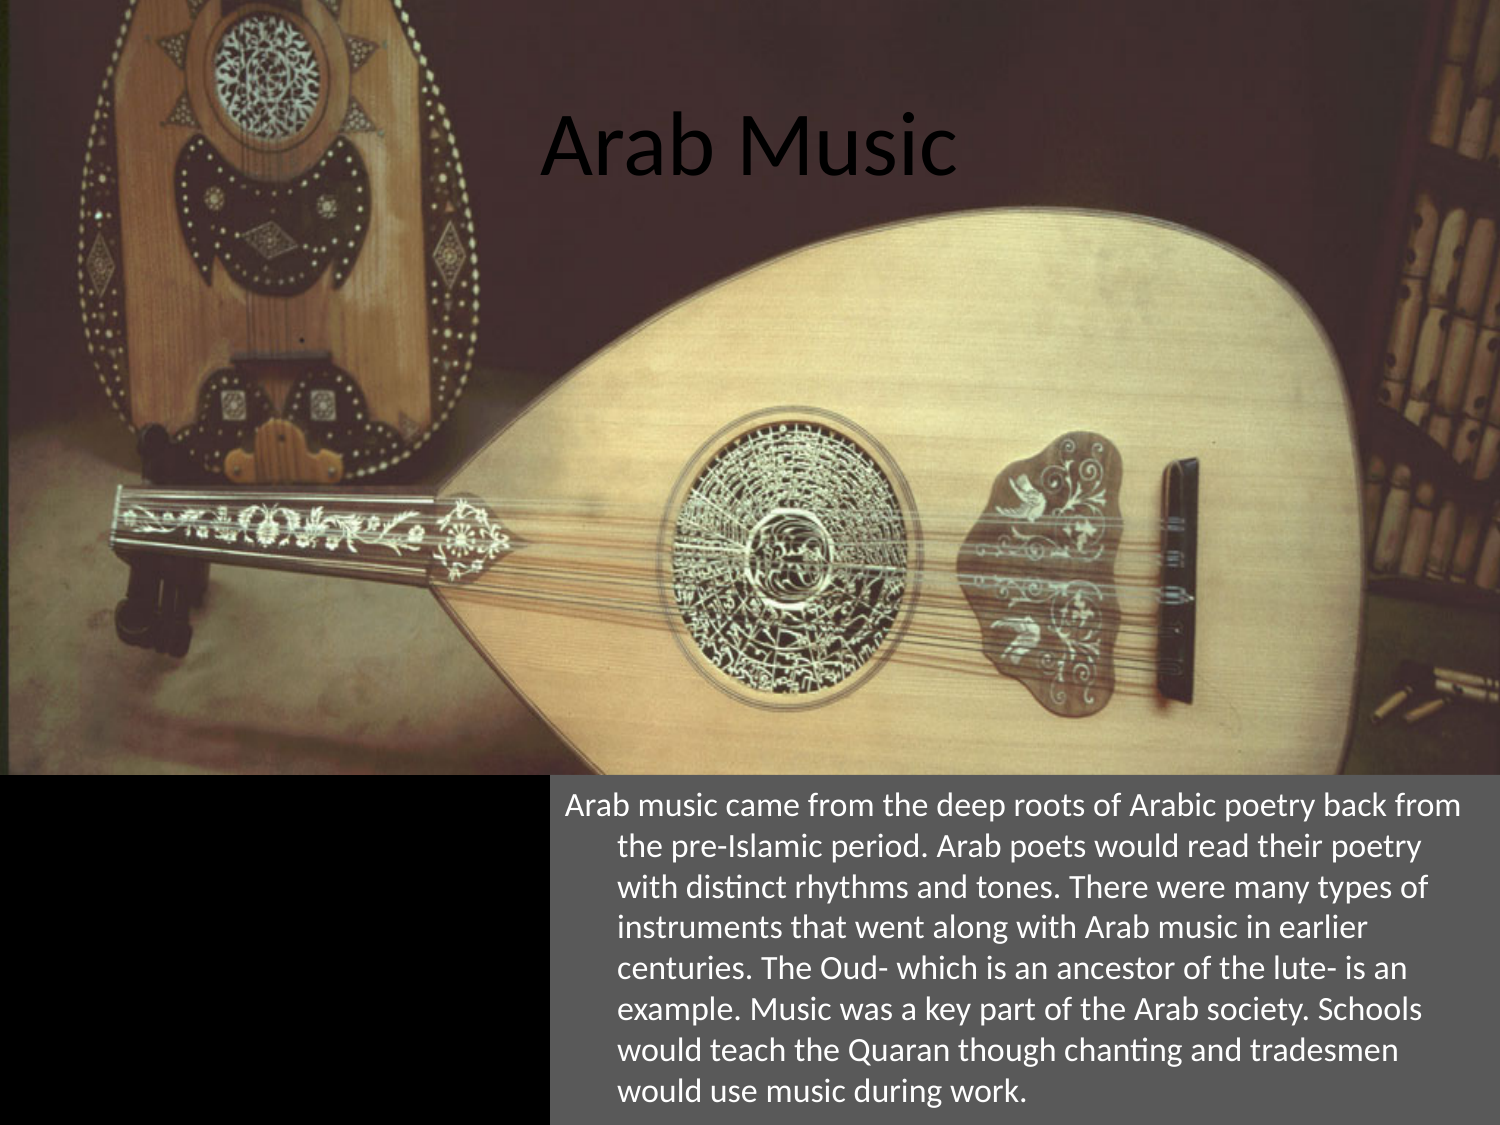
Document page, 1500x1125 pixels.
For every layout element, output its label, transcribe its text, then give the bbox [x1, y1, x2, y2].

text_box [0, 774, 551, 1125]
picture [0, 0, 1500, 774]
title Arab Music [75, 45, 1425, 233]
list Arab music came from the deep roots of Arabic poetry back from the pre-Islamic period. Arab poets would read their poetry with distinct rhythms and tones. There were many types of instruments that went along with Arab music in earlier centuries. The Oud- which is an ancestor of the lute- is an example. Music was a key part of the Arab society. Schools would teach the Quaran though chanting and tradesmen would use music during work. [551, 774, 1500, 1125]
